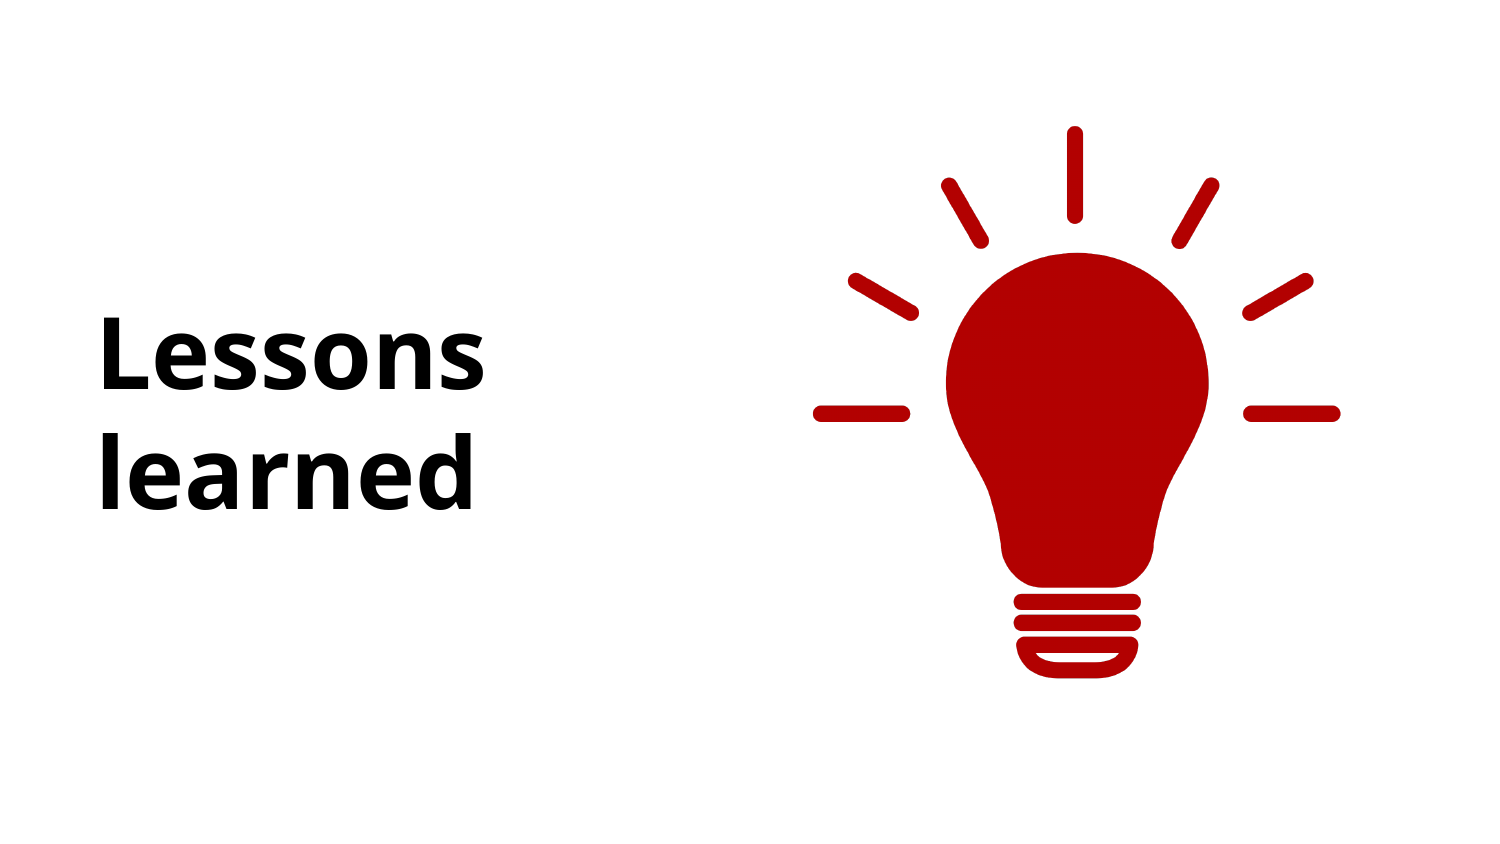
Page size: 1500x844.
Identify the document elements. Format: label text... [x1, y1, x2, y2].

title Lessons learned [80, 73, 748, 745]
picture [749, 73, 1424, 746]
